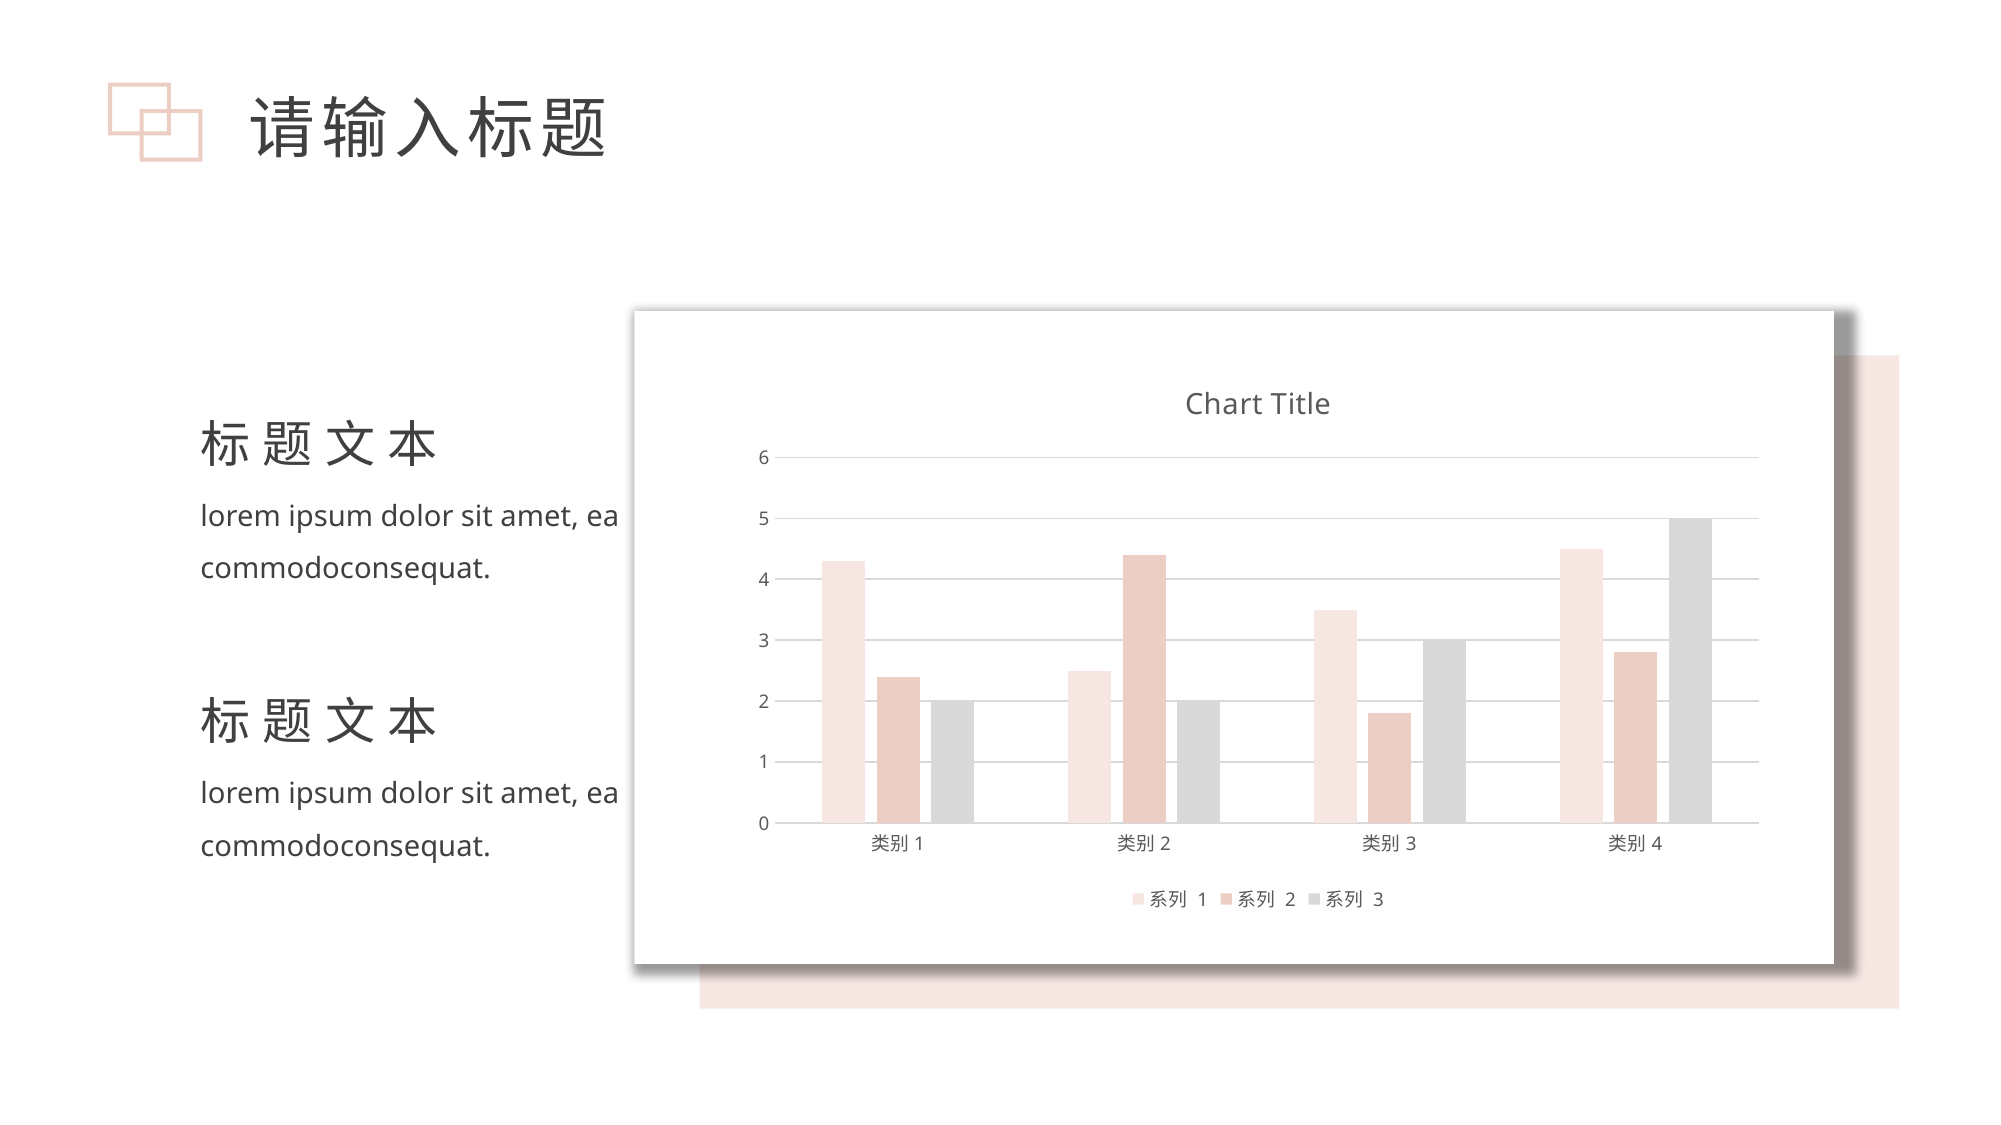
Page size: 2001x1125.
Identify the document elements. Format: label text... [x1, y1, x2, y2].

text_box lorem ipsum dolor sit amet, ea commodoconsequat. [185, 472, 635, 593]
text_box [699, 354, 1900, 1010]
text_box [633, 310, 1835, 965]
chart [737, 355, 1780, 920]
text_box 标题文本 [185, 682, 553, 750]
text_box 请输入标题 [233, 78, 891, 174]
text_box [108, 82, 203, 162]
text_box 标题文本 [185, 404, 553, 472]
text_box lorem ipsum dolor sit amet, ea commodoconsequat. [185, 750, 635, 870]
